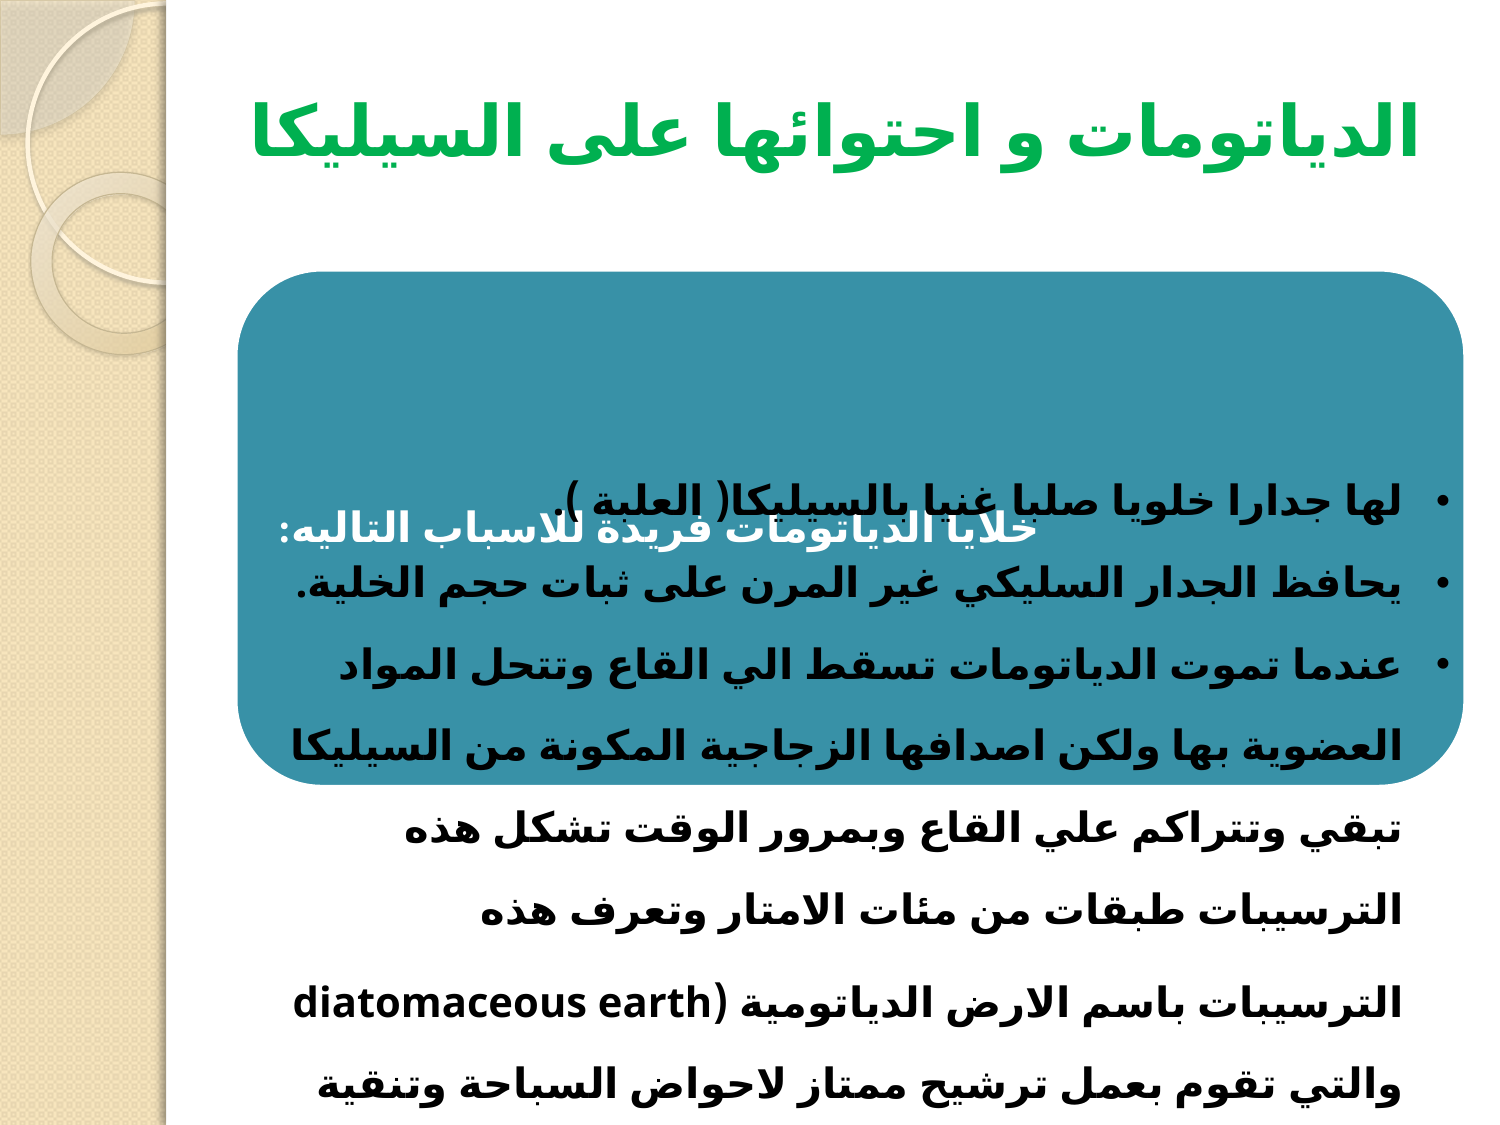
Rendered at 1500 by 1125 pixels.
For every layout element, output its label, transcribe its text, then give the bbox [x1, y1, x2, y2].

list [235, 269, 1466, 1026]
title الدياتومات و احتوائها على السيليكا [235, 45, 1466, 233]
